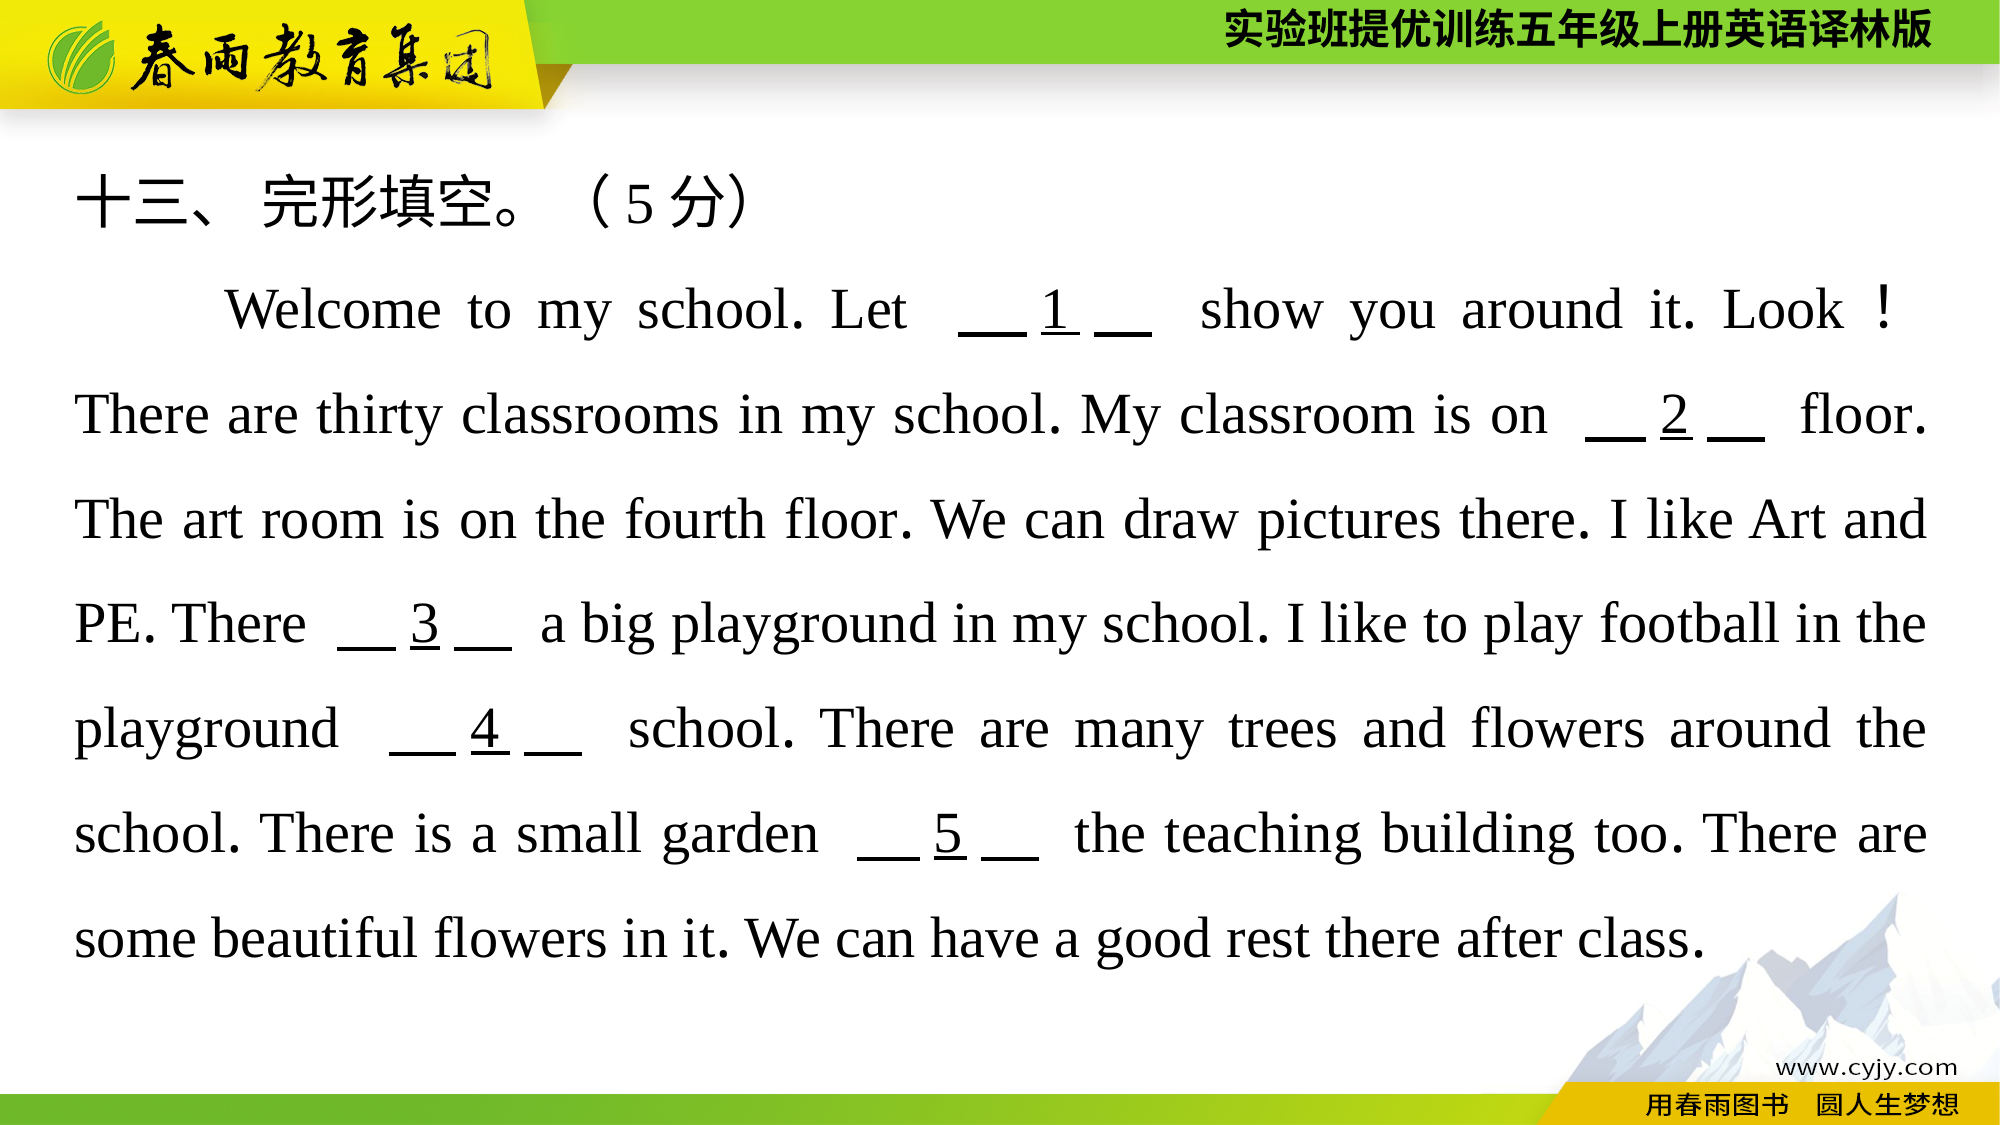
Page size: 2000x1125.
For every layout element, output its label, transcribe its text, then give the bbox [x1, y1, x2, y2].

list 十三、 完形填空。（5分） Welcome to my school. Let 1 show you around it. Look！ There are thirty classrooms in my school. My classroom is on 2 floor. The art room is on the fourth floor. We can draw pictures there. I like Art and PE. There 3 a big playground in my school. I like to play football in the playground 4 school. There are many trees and flowers around the school. There is a small garden 5 the teaching building too. There are some beautiful flowers in it. We can have a good rest there after class. [59, 122, 1944, 986]
picture [0, 0, 2000, 1125]
